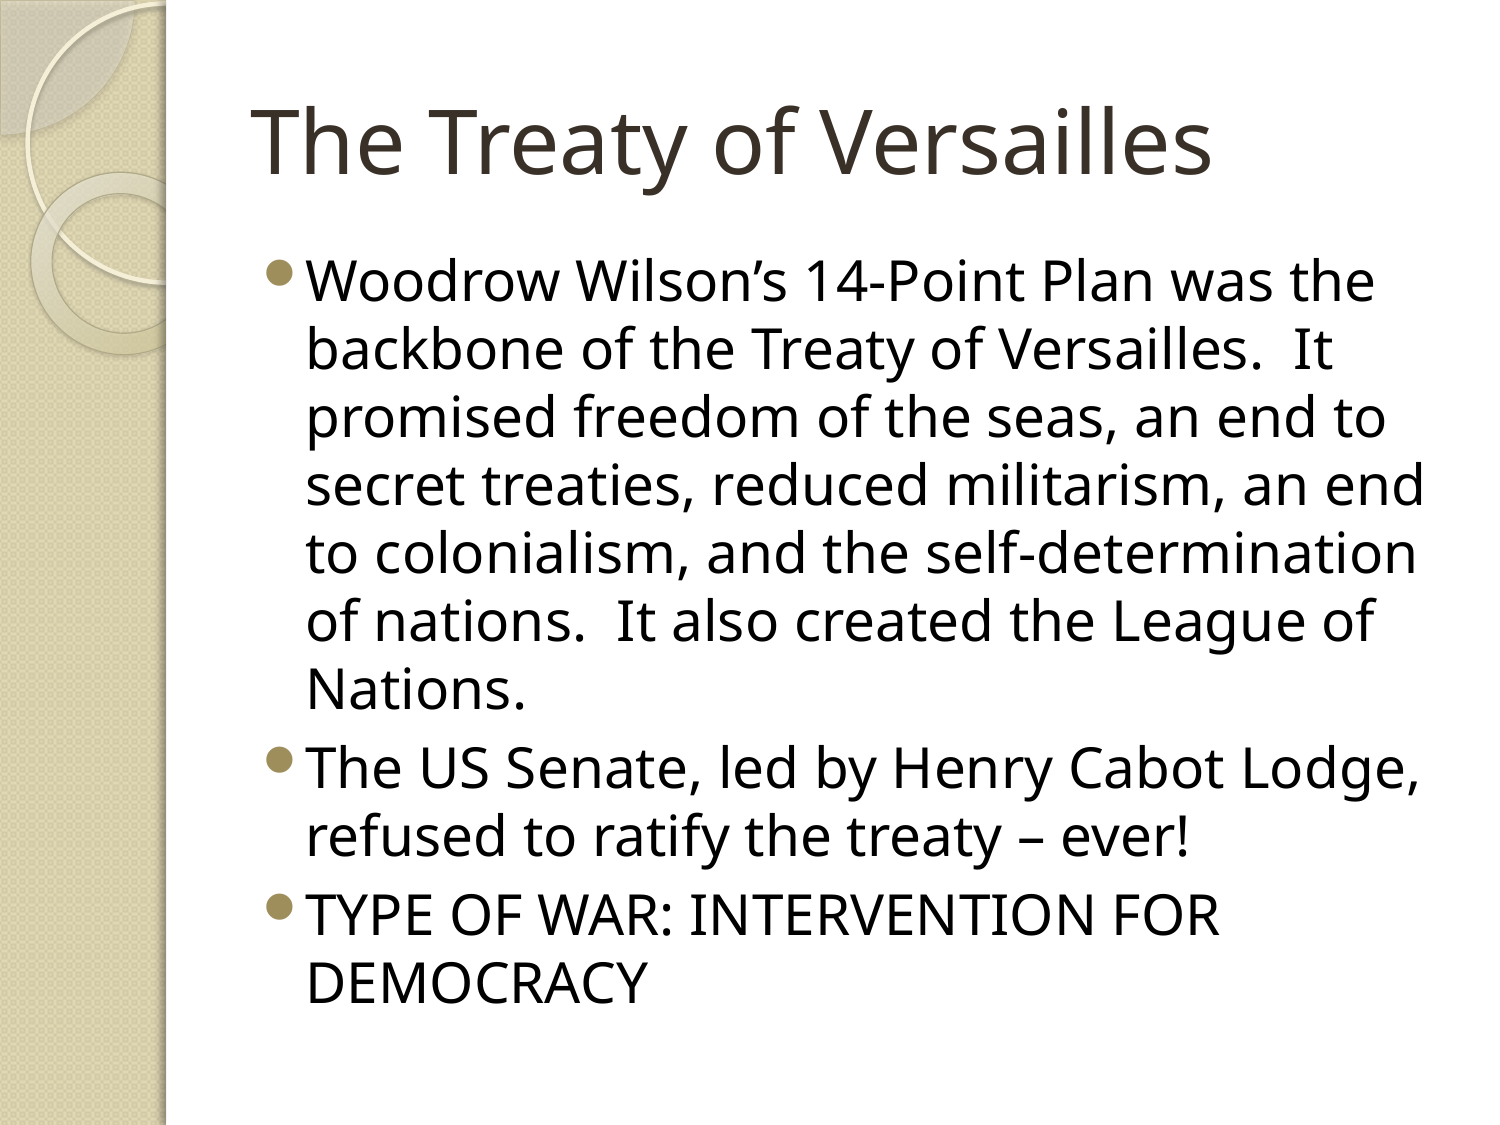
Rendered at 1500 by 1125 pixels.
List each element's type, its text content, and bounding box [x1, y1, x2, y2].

title The Treaty of Versailles [235, 45, 1466, 233]
list Woodrow Wilson’s 14-Point Plan was the backbone of the Treaty of Versailles. It promised freedom of the seas, an end to secret treaties, reduced militarism, an end to colonialism, and the self-determination of nations. It also created the League of Nations. The US Senate, led by Henry Cabot Lodge, refused to ratify the treaty – ever! TYPE OF WAR: INTERVENTION FOR DEMOCRACY [235, 237, 1466, 1025]
